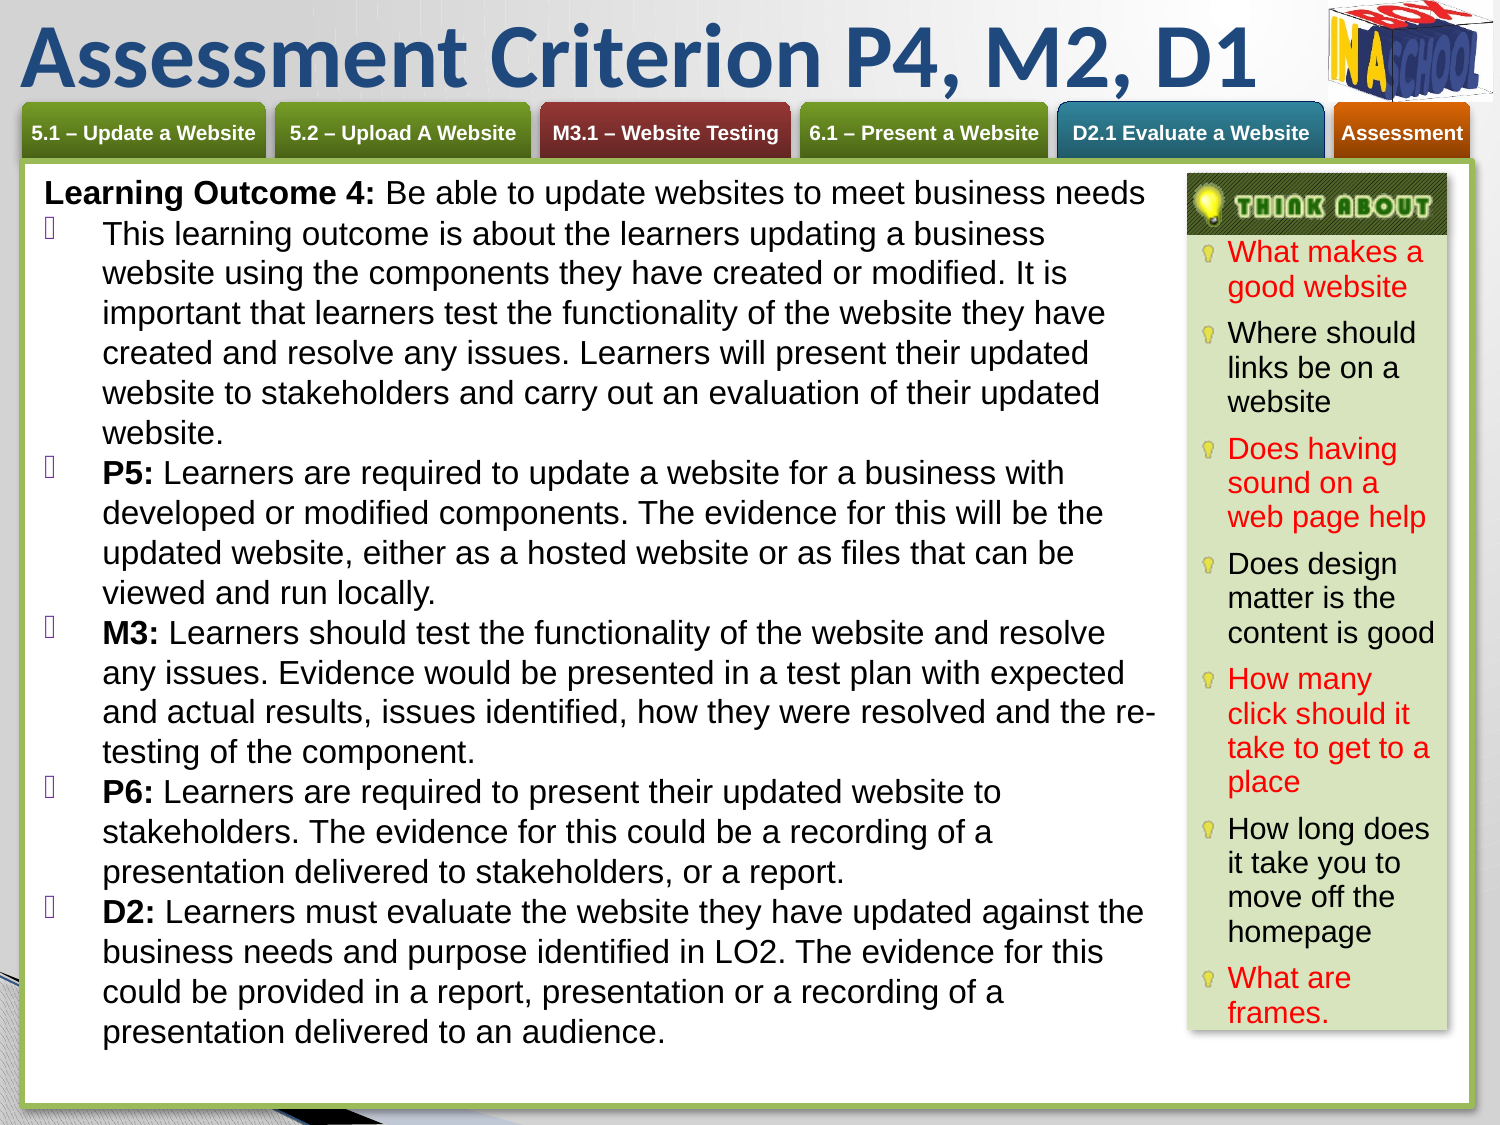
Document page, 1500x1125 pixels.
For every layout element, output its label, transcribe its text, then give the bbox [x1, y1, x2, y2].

picture [1198, 668, 1217, 690]
picture [1198, 241, 1217, 264]
picture [1198, 322, 1217, 345]
table_header [1187, 173, 1447, 235]
picture [281, 1114, 303, 1125]
picture [1328, 0, 1494, 102]
text_box Assessment Criterion P4, M2, D1 [5, 0, 1306, 102]
picture [1192, 180, 1436, 232]
picture [1198, 437, 1217, 460]
picture [1198, 553, 1217, 575]
text_box Learning Outcome 4: Be able to update websites to meet business needs This learning outcome is about the learners updating a business website using the components they have created or modified. It is important that learners test the functionality of the website they have created and resolve any issues. Learners will present their updated website to stakeholders and carry out an evaluation of their updated website. P5: Learners are required to update a website for a business with developed or modified components. The evidence for this will be the updated website, either as a hosted website or as files that can be viewed and run locally. M3: Learners should test the functionality of the website and resolve any issues. Evidence would be presented in a test plan with expected and actual results, issues identified, how they were resolved and the re-testing of the component. P6: Learners are required to present their updated website to stakeholders. The evidence for this could be a recording of a presentation delivered to stakeholders, or a report. D2: Learners must evaluate the website they have updated against the business needs and purpose identified in LO2. The evidence for this could be provided in a report, presentation or a recording of a presentation delivered to an audience. [29, 164, 1176, 1058]
picture [1198, 817, 1217, 840]
picture [1198, 967, 1217, 989]
table_cell What makes a good website Where should links be on a website Does having sound on a web page help Does design matter is the content is good How many click should it take to get to a place How long does it take you to move off the homepage What are frames. [1187, 235, 1447, 1030]
